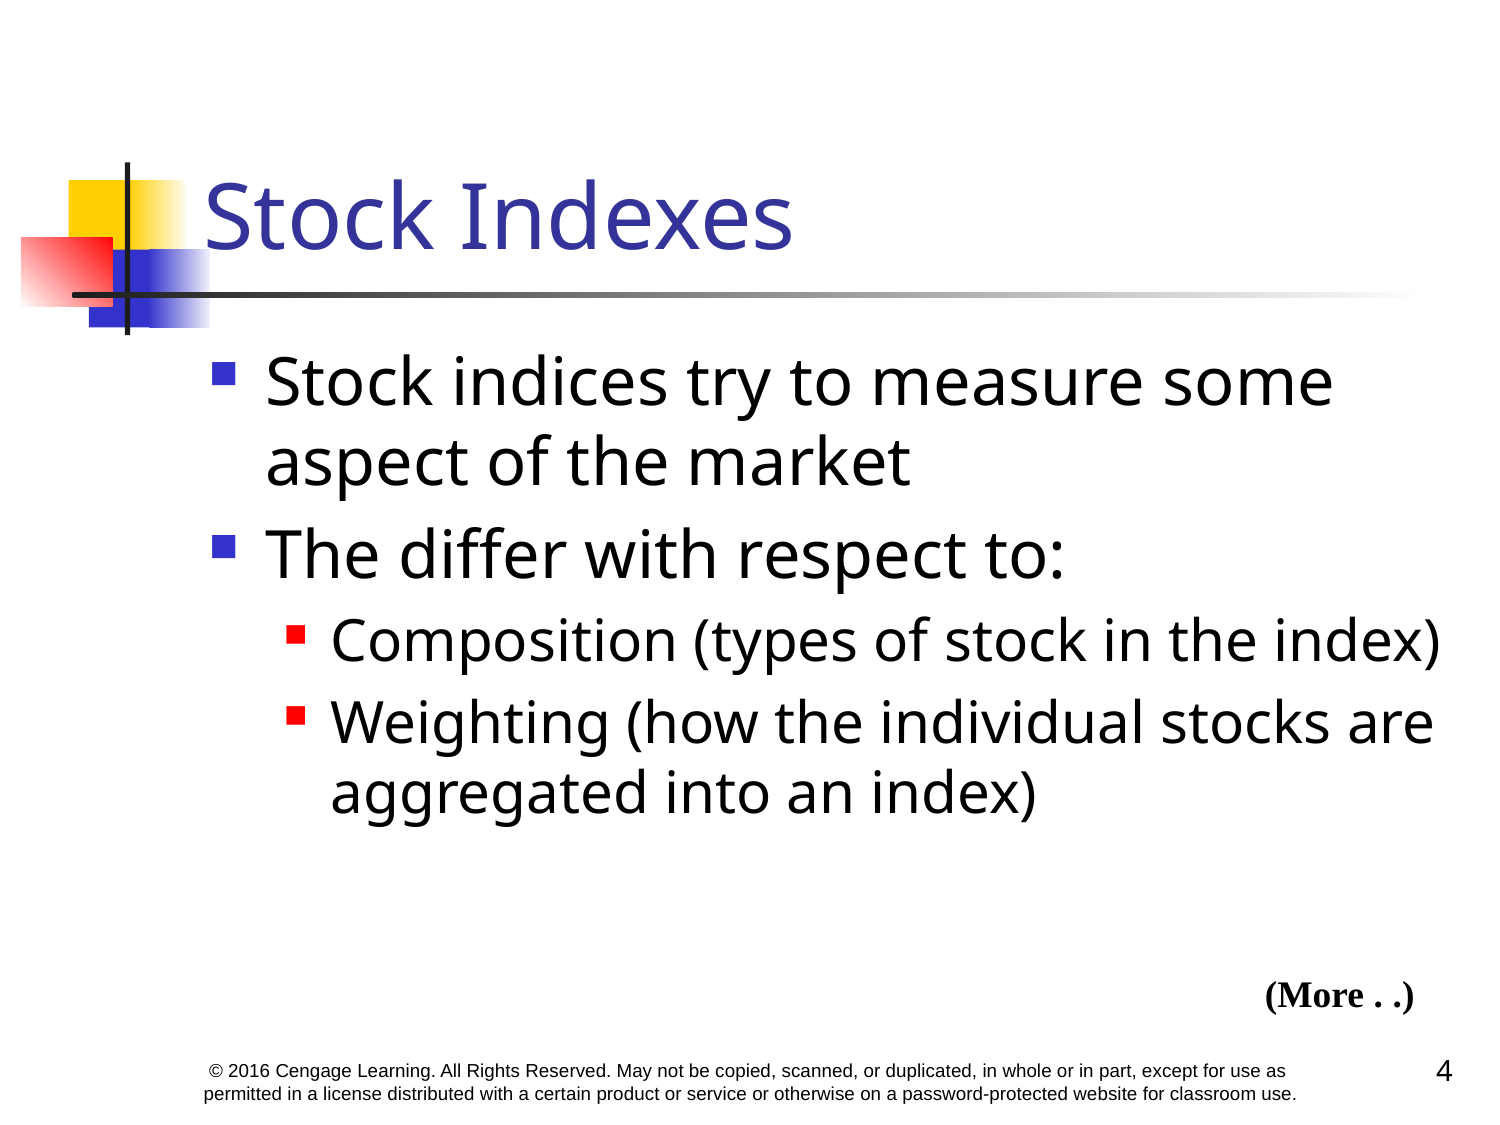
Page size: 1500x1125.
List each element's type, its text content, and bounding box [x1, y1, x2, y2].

list Stock indices try to measure some aspect of the market The differ with respect to: Composition (types of stock in the index) Weighting (how the individual stocks are aggregated into an index) [193, 330, 1470, 1007]
title Stock Indexes [188, 34, 1468, 276]
slide_number 4 [1154, 1023, 1468, 1100]
text_box (More . .) [1250, 962, 1450, 1023]
